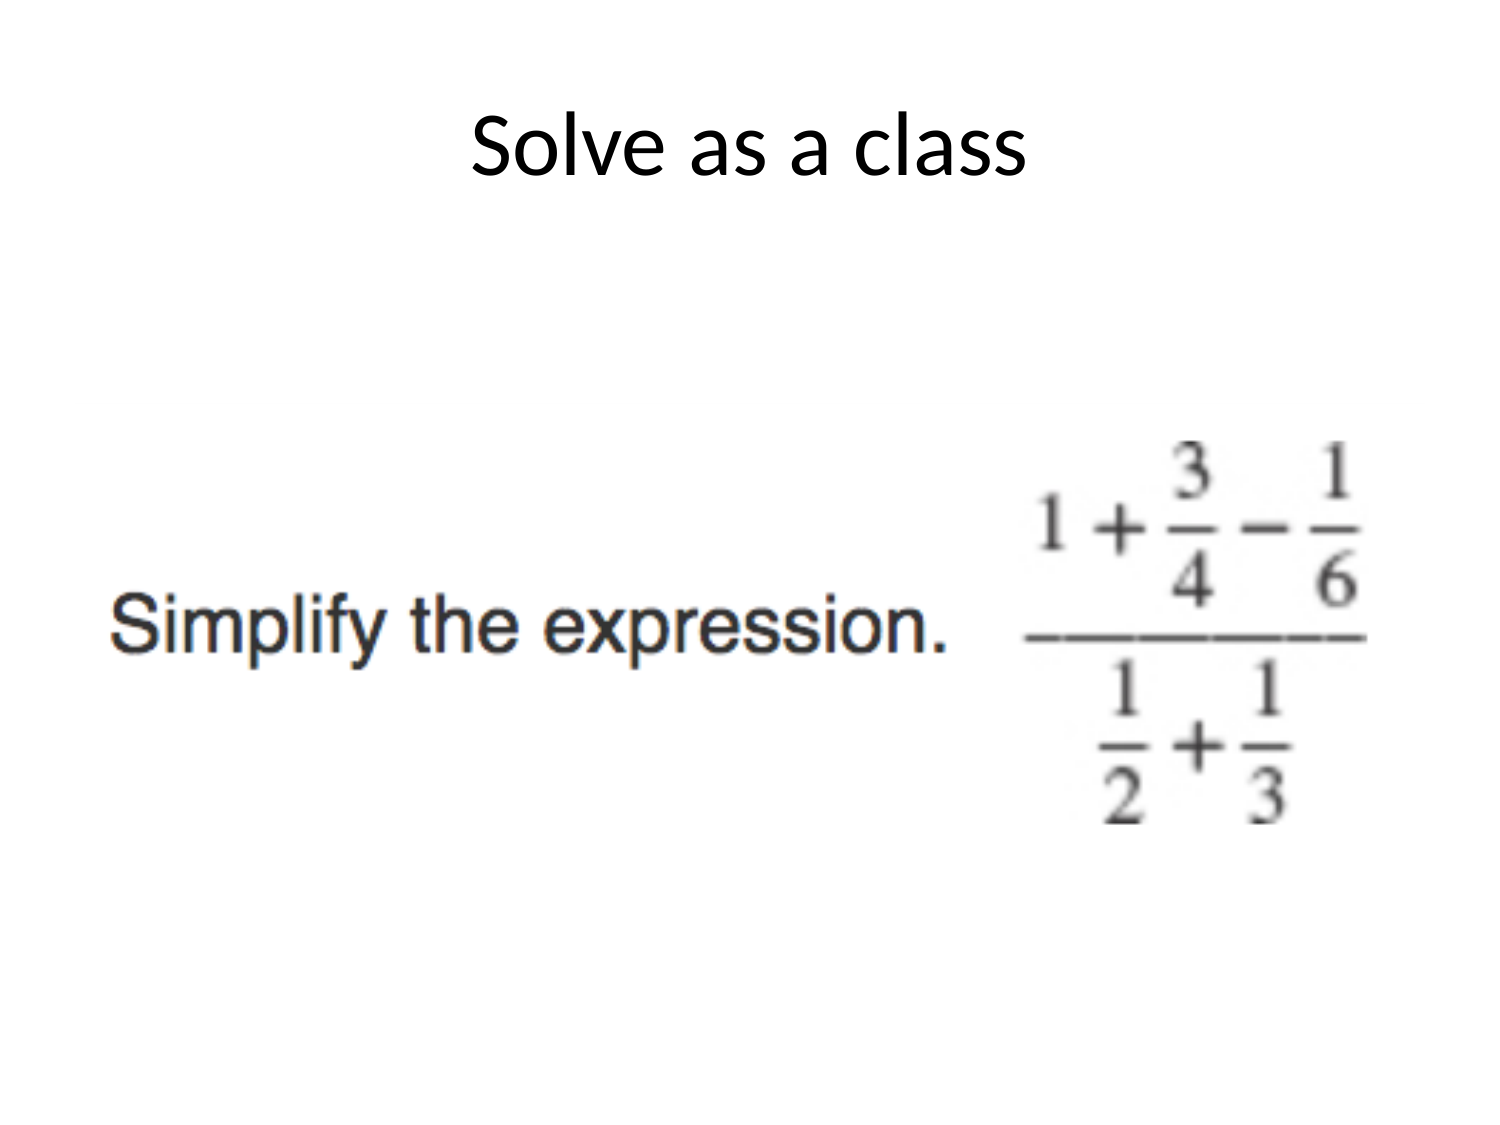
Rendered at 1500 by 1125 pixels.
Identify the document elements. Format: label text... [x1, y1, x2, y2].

title Solve as a class [75, 45, 1425, 233]
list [74, 262, 1426, 1006]
